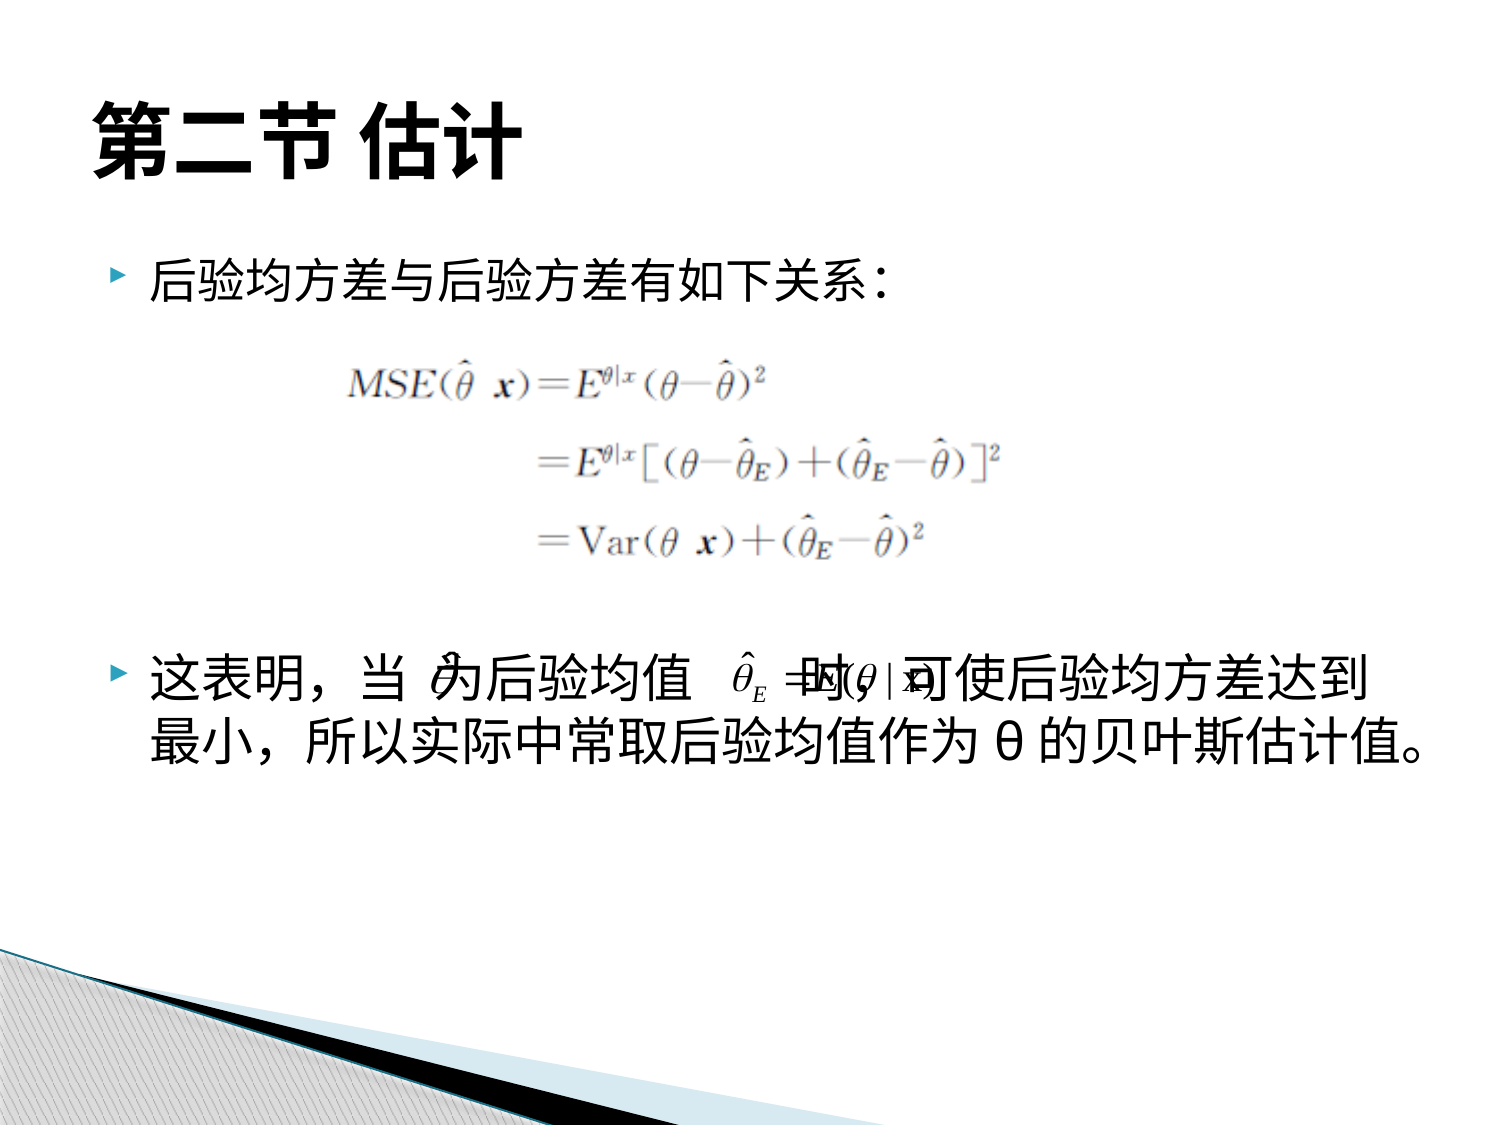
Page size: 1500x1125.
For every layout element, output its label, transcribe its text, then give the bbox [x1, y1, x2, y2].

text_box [421, 644, 469, 705]
title 第二节 估计 [75, 45, 1425, 233]
list 后验均方差与后验方差有如下关系： 这表明，当 为后验均值 时，可使后验均方差达到最小，所以实际中常取后验均值作为θ的贝叶斯估计值。 [75, 243, 1425, 1125]
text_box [726, 644, 944, 713]
picture [292, 339, 1064, 587]
